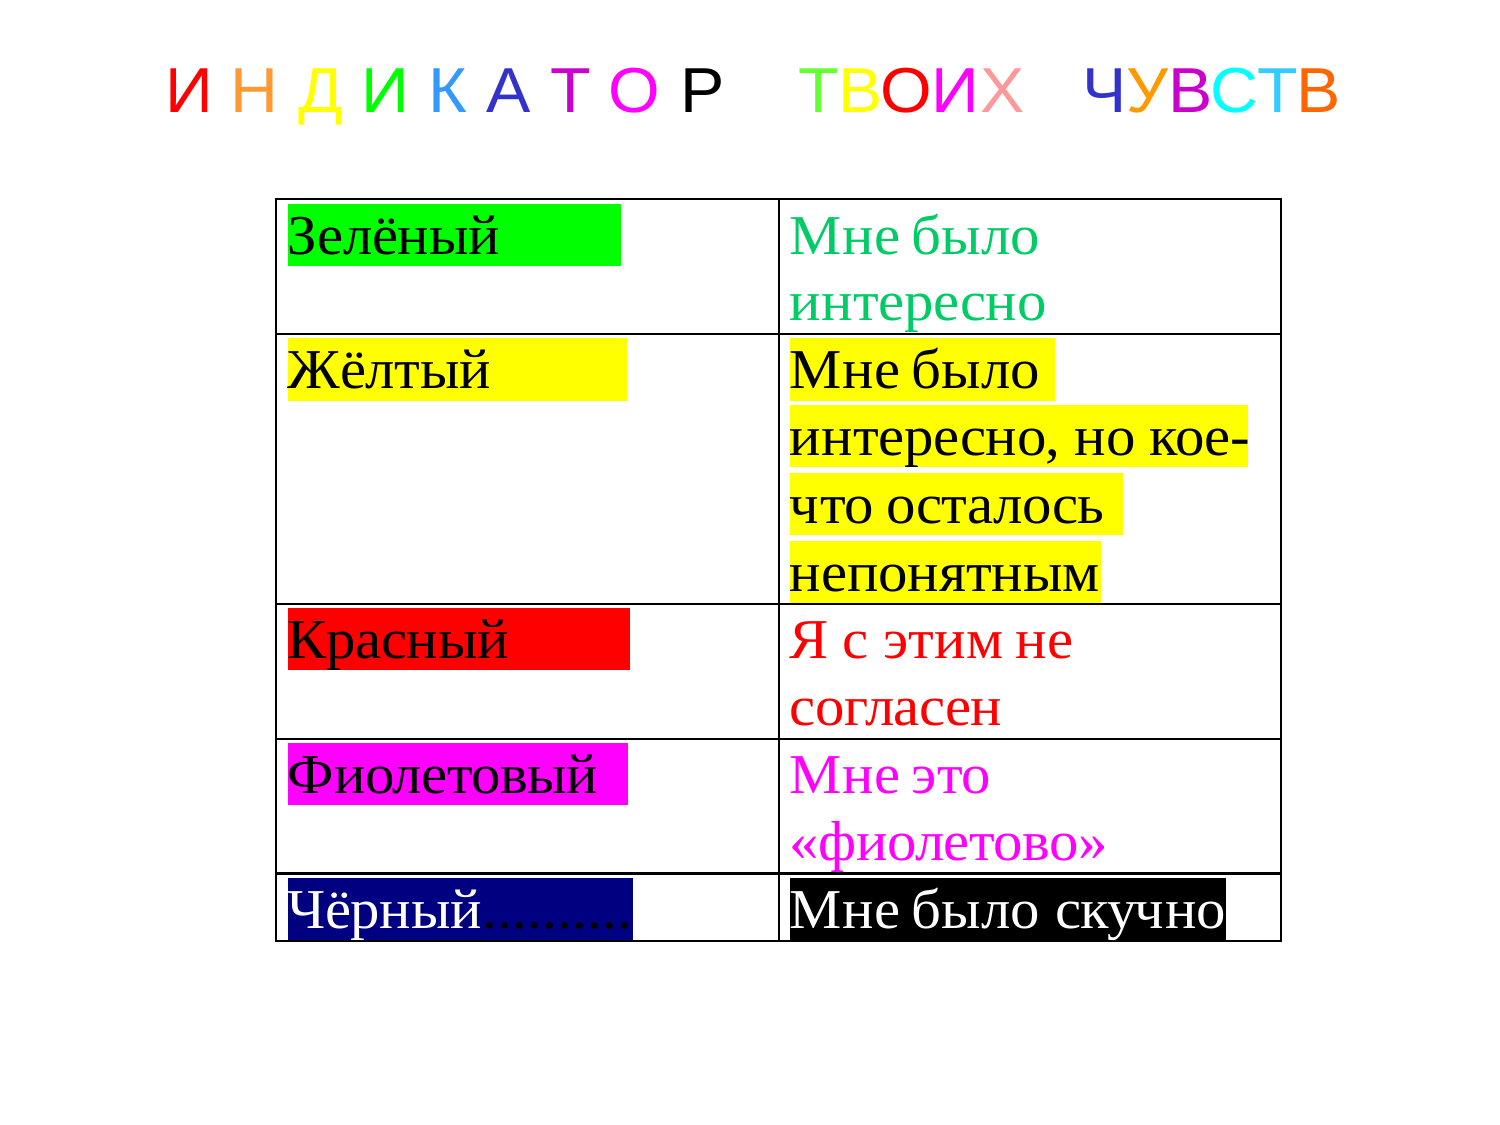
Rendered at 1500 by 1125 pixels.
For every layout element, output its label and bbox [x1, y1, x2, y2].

text_box [0, 42, 1500, 1125]
